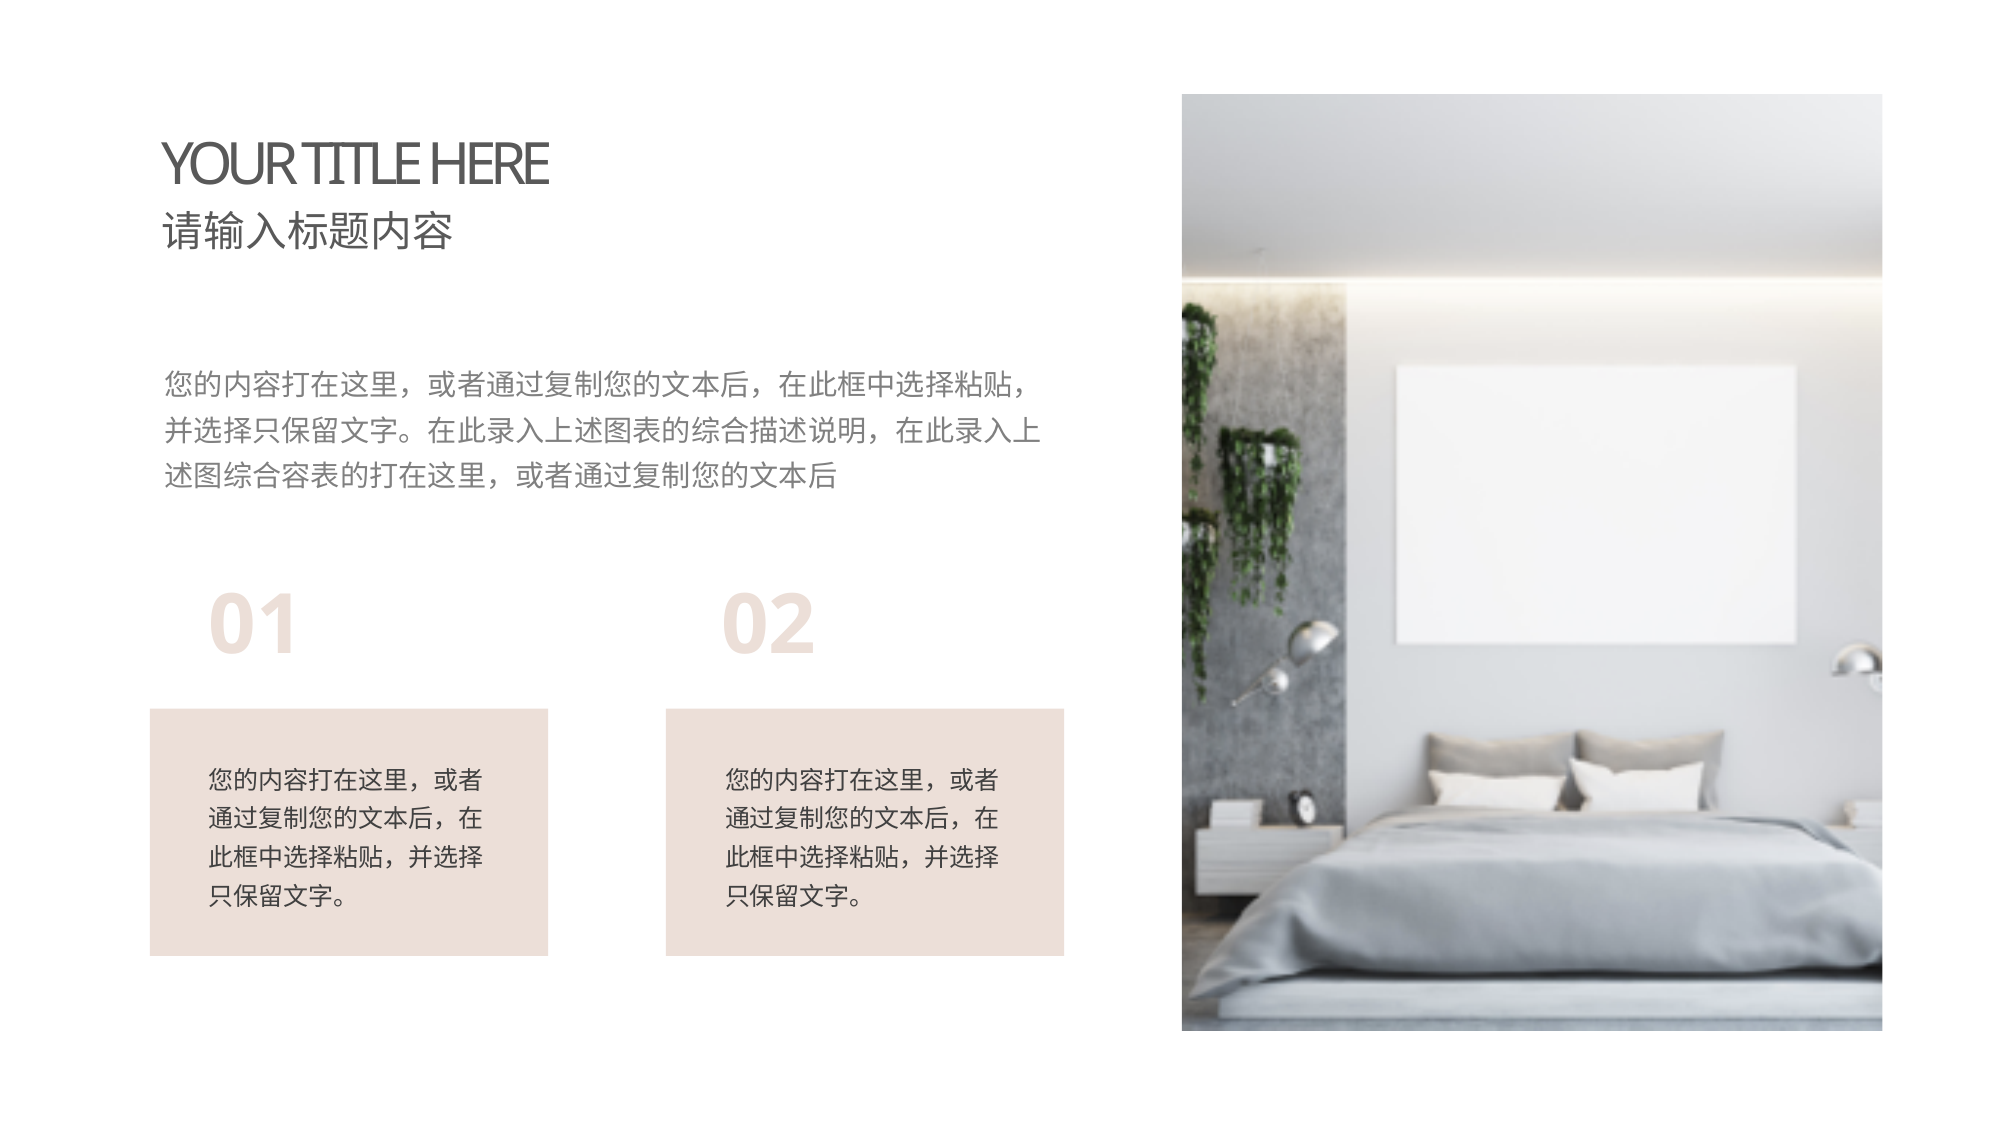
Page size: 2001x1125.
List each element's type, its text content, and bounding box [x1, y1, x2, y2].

text_box 您的内容打在这里，或者通过复制您的文本后，在此框中选择粘贴，并选择只保留文字。 [710, 747, 1020, 919]
text_box [665, 708, 1065, 957]
text_box 您的内容打在这里，或者通过复制您的文本后，在此框中选择粘贴，并选择只保留文字。 [194, 747, 504, 919]
text_box 您的内容打在这里，或者通过复制您的文本后，在此框中选择粘贴，并选择只保留文字。在此录入上述图表的综合描述说明，在此录入上述图综合容表的打在这里，或者通过复制您的文本后 [150, 348, 1065, 500]
text_box [149, 708, 549, 957]
text_box 01 [194, 562, 346, 678]
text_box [147, 118, 950, 263]
text_box 02 [706, 562, 858, 678]
text_box [1181, 93, 1883, 1032]
